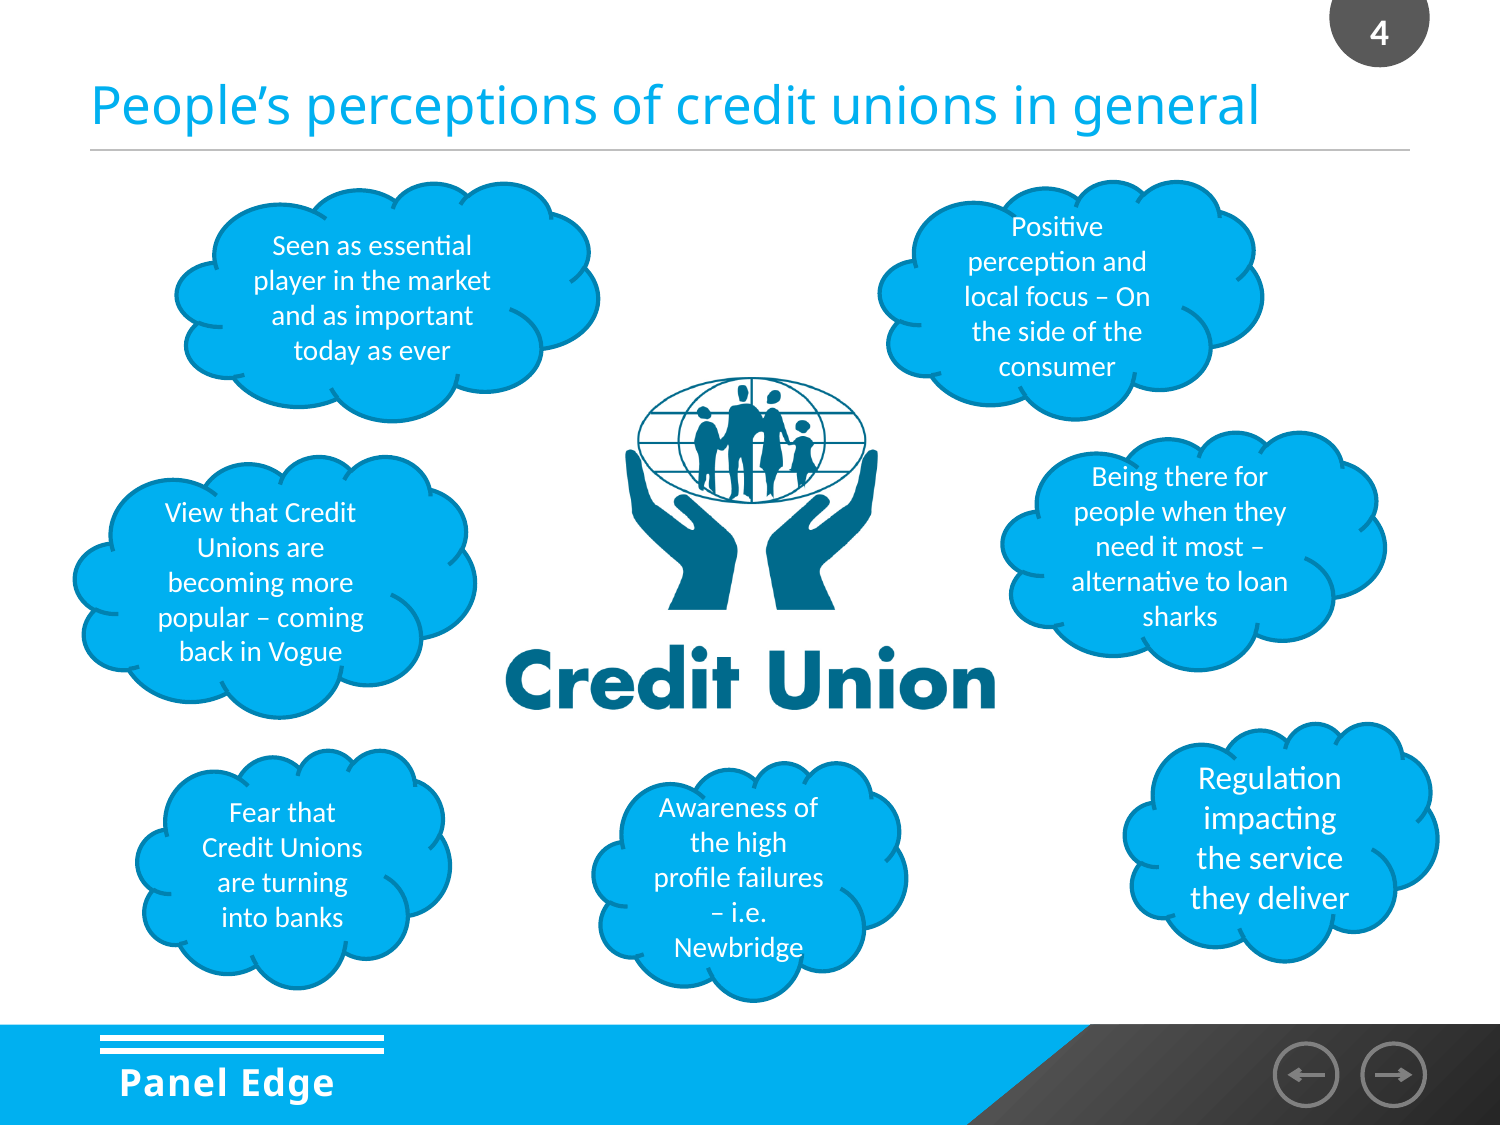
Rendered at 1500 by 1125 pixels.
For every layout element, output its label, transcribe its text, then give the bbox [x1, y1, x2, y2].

picture [484, 362, 1016, 724]
text_box Awareness of the high profile failures – i.e. Newbridge [591, 761, 909, 1003]
text_box View that Credit Unions are becoming more popular – coming back in Vogue [72, 454, 478, 720]
text_box Fear that Credit Unions are turning into banks [135, 748, 453, 991]
text_box Seen as essential player in the market and as important today as ever [174, 181, 601, 424]
text_box Being there for people when they need it most – alternative to loan sharks [1021, 430, 1388, 673]
slide_number 4 [1331, 0, 1428, 60]
text_box Regulation impacting the service they deliver [1122, 721, 1440, 964]
title People’s perceptions of credit unions in general [75, 45, 1425, 163]
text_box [99, 1024, 388, 1125]
text_box Positive perception and local focus – On the side of the consumer [877, 179, 1265, 422]
